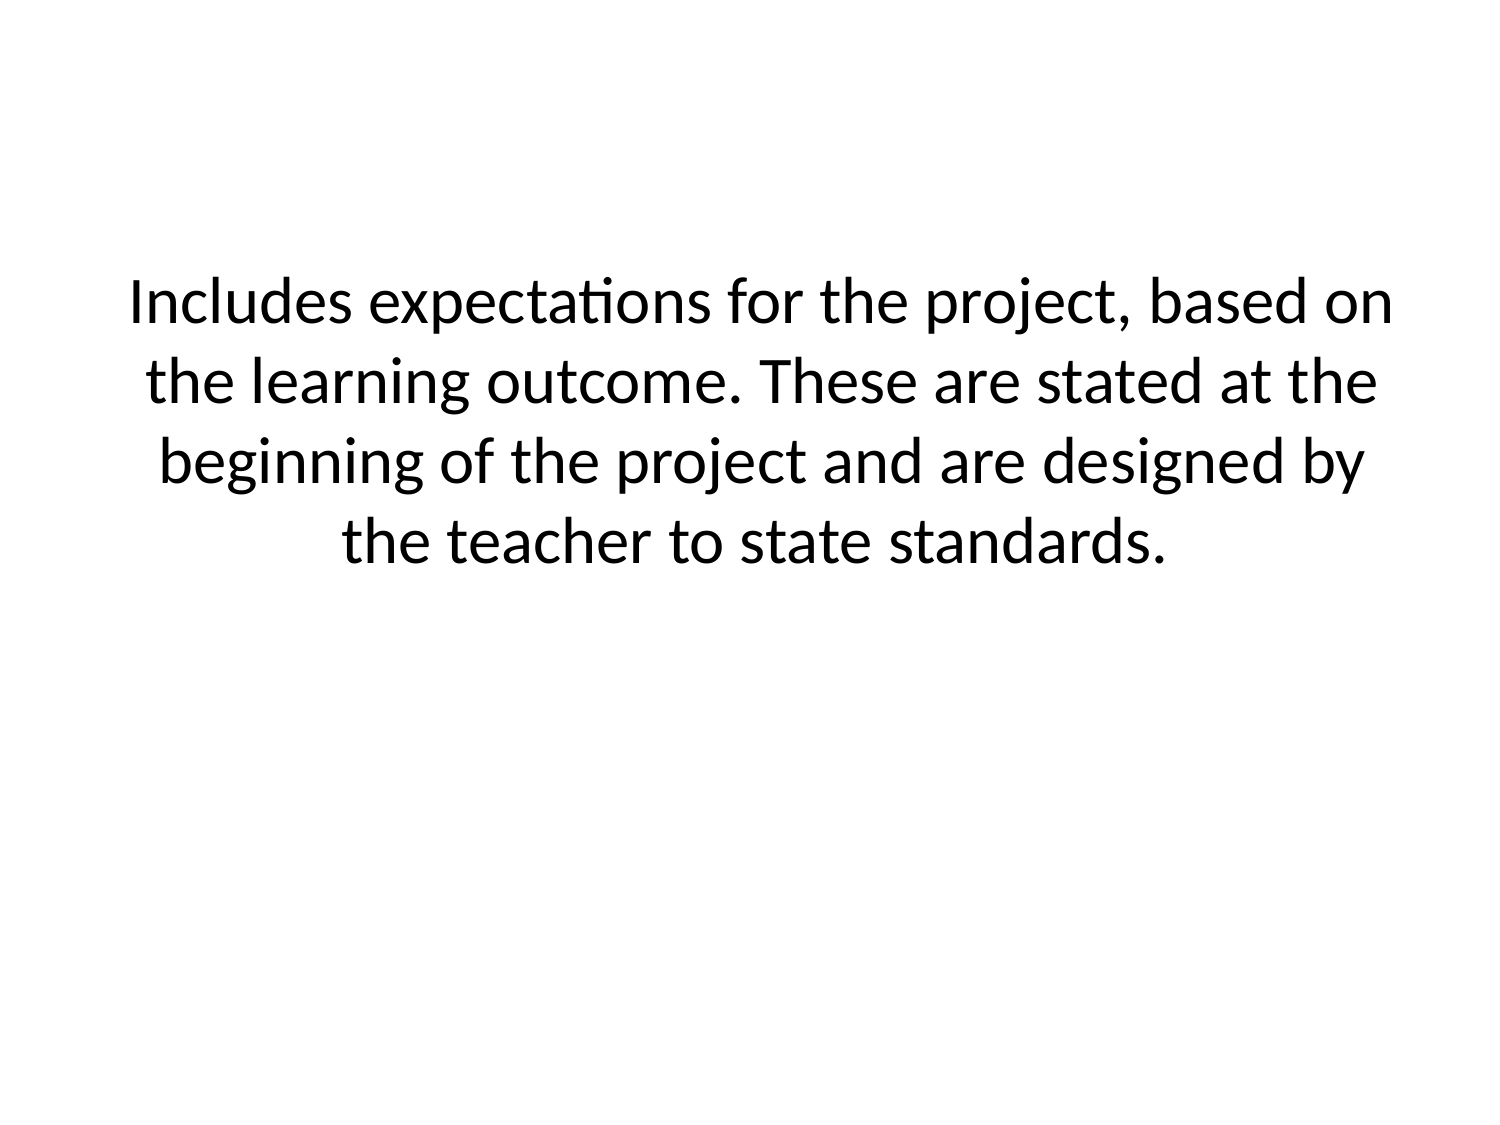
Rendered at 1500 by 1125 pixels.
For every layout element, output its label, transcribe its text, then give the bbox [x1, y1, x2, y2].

text_box Includes expectations for the project, based on the learning outcome. These are stated at the beginning of the project and are designed by the teacher to state standards. [112, 249, 1413, 585]
